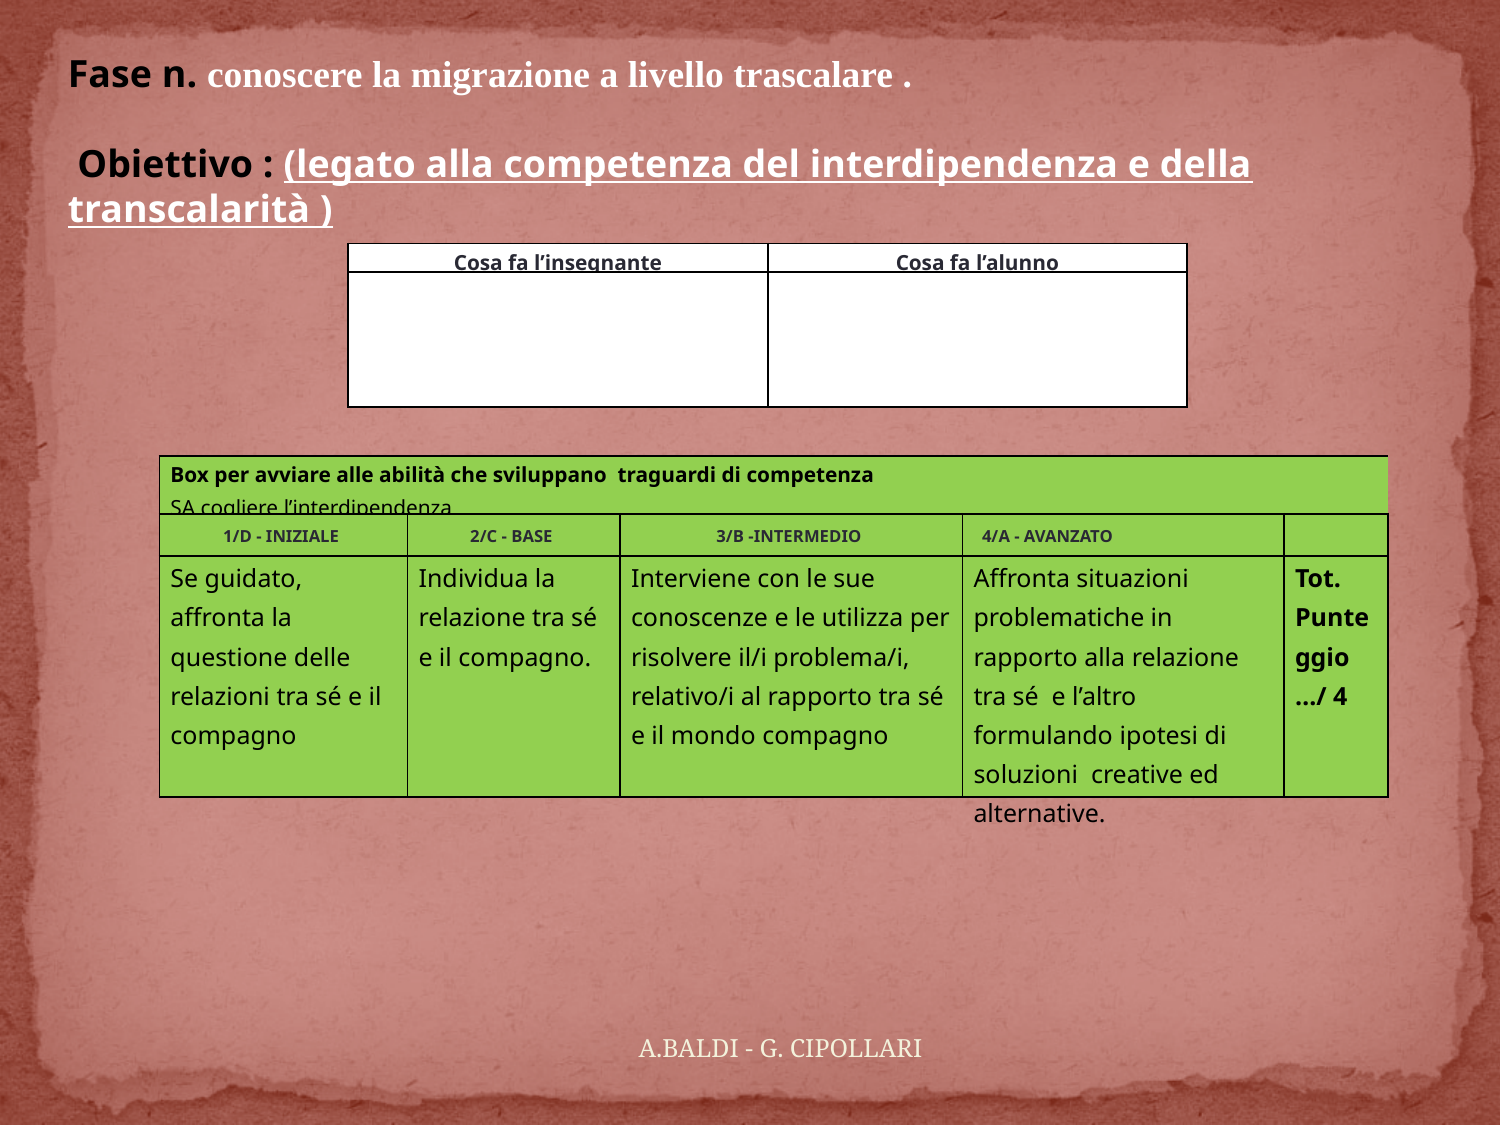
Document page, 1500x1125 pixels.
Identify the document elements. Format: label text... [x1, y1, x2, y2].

table_cell Individua la relazione tra sé e il compagno. [408, 557, 619, 796]
table_cell Tot. Punteggio …/ 4 [1285, 557, 1387, 796]
table_cell Affronta situazioni problematiche in rapporto alla relazione tra sé e l’altro formulando ipotesi di soluzioni creative ed alternative. [963, 557, 1283, 796]
table_header Cosa fa l’alunno [769, 244, 1186, 271]
text_box Fase n. conoscere la migrazione a livello trascalare . Obiettivo : (legato alla competenza del interdipendenza e della transcalarità ) [53, 42, 1388, 283]
table_cell [349, 273, 767, 406]
table_cell 3/B -INTERMEDIO [621, 515, 962, 555]
table_cell [1285, 515, 1387, 555]
table_header Box per avviare alle abilità che sviluppano traguardi di competenza SA cogliere l’interdipendenza [160, 457, 1388, 513]
table_cell Se guidato, affronta la questione delle relazioni tra sé e il compagno [160, 557, 407, 796]
table_cell [769, 273, 1186, 406]
table_cell Interviene con le sue conoscenze e le utilizza per risolvere il/i problema/i, relativo/i al rapporto tra sé e il mondo compagno [621, 557, 962, 796]
table_header Cosa fa l’insegnante [349, 244, 767, 271]
footer A.BALDI - G. CIPOLLARI [350, 1017, 938, 1081]
table_cell 1/D - INIZIALE [160, 515, 407, 555]
table_cell 2/C - BASE [408, 515, 619, 555]
table_cell 4/A - AVANZATO [963, 515, 1283, 555]
